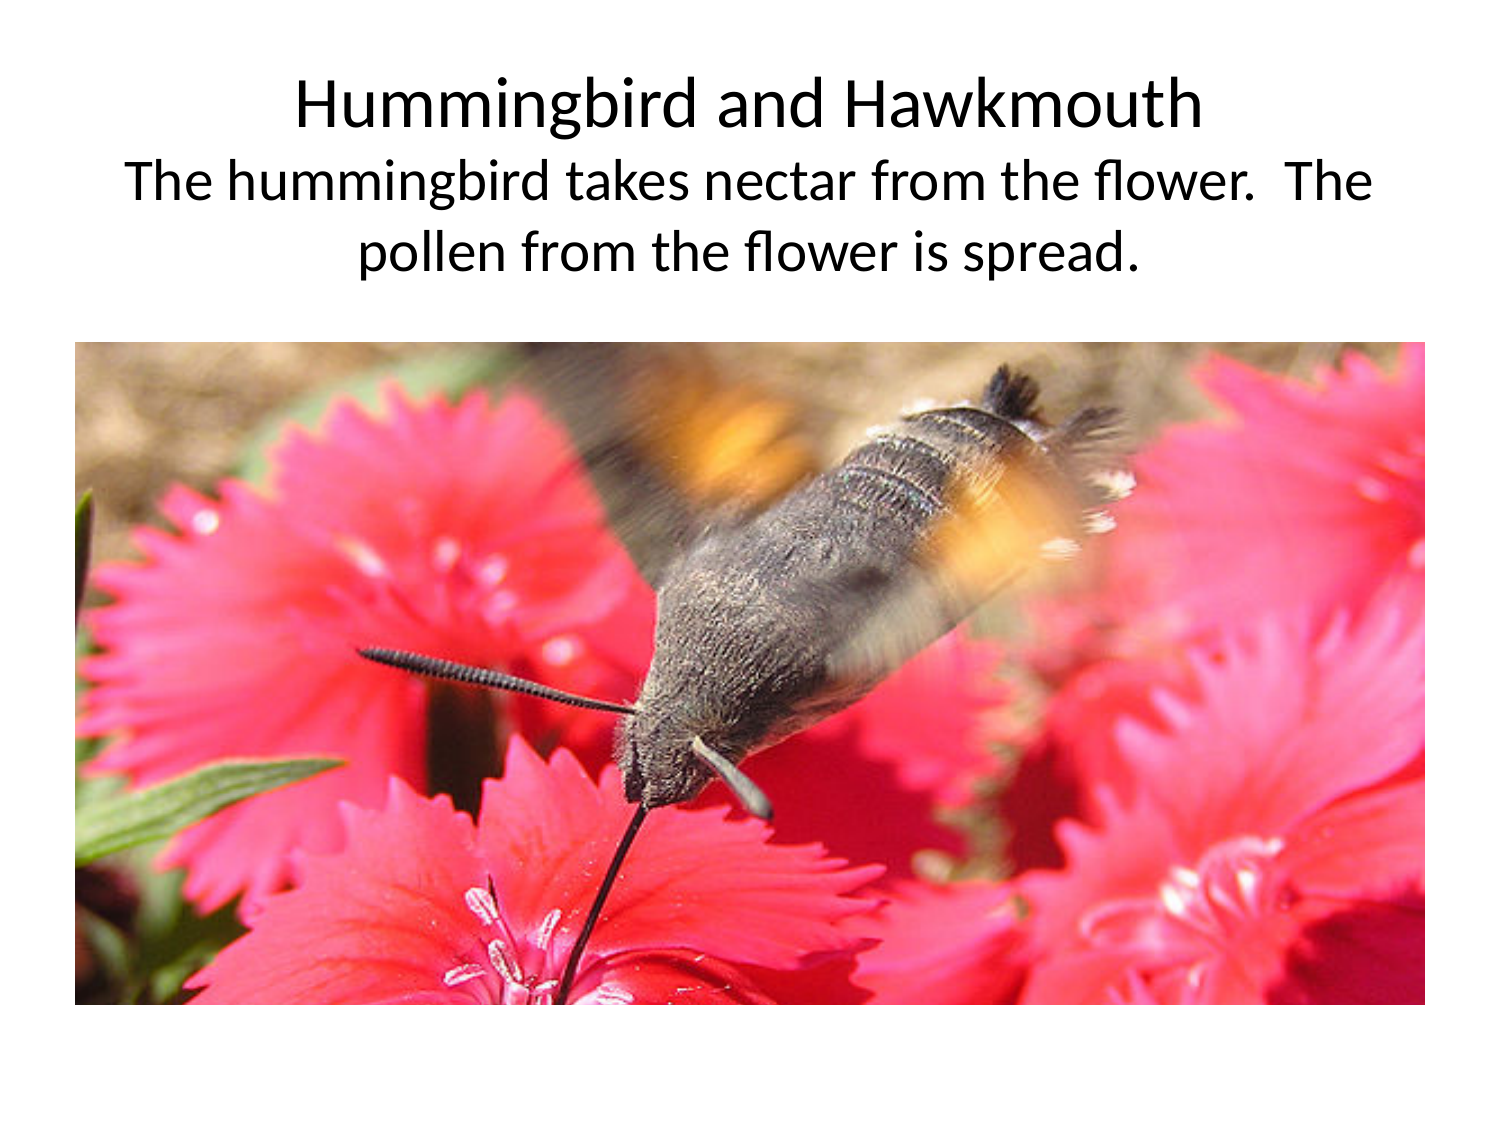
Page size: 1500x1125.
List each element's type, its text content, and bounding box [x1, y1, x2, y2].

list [74, 342, 1426, 1006]
title Hummingbird and Hawkmouth The hummingbird takes nectar from the flower. The pollen from the flower is spread. [75, 45, 1425, 294]
